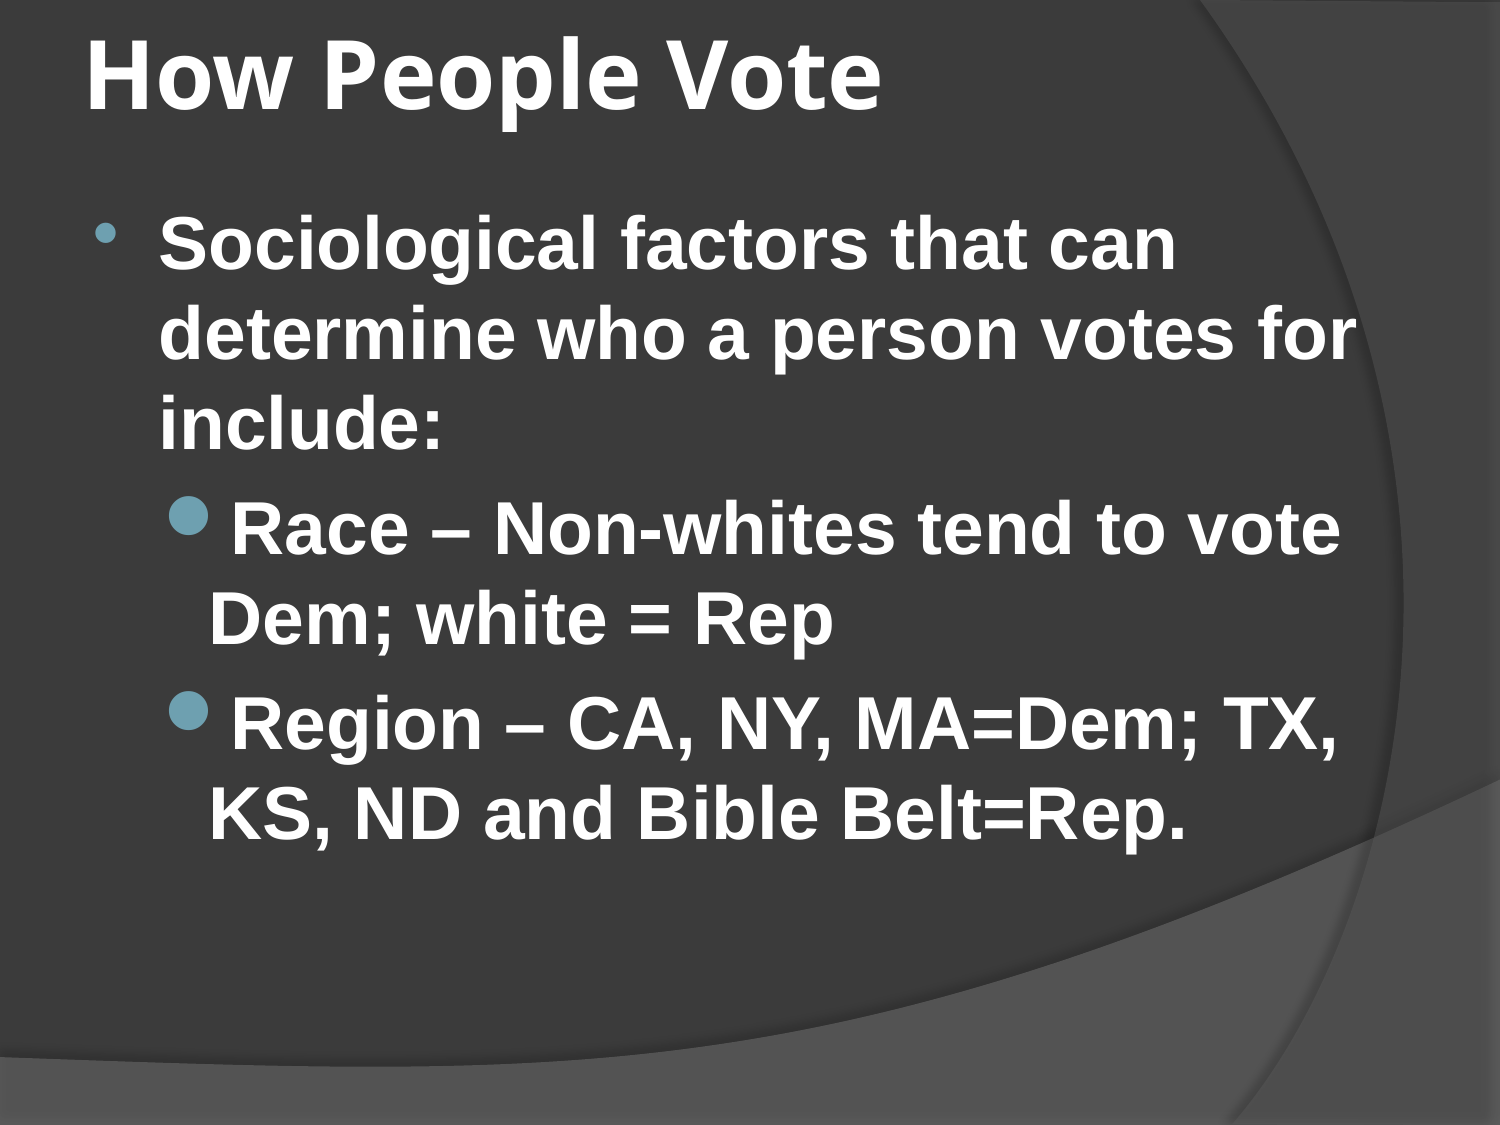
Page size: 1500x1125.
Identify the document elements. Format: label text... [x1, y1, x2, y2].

title How People Vote [75, 0, 1425, 143]
list Sociological factors that can determine who a person votes for include: Race – Non-whites tend to vote Dem; white = Rep Region – CA, NY, MA=Dem; TX, KS, ND and Bible Belt=Rep. [75, 187, 1413, 1025]
